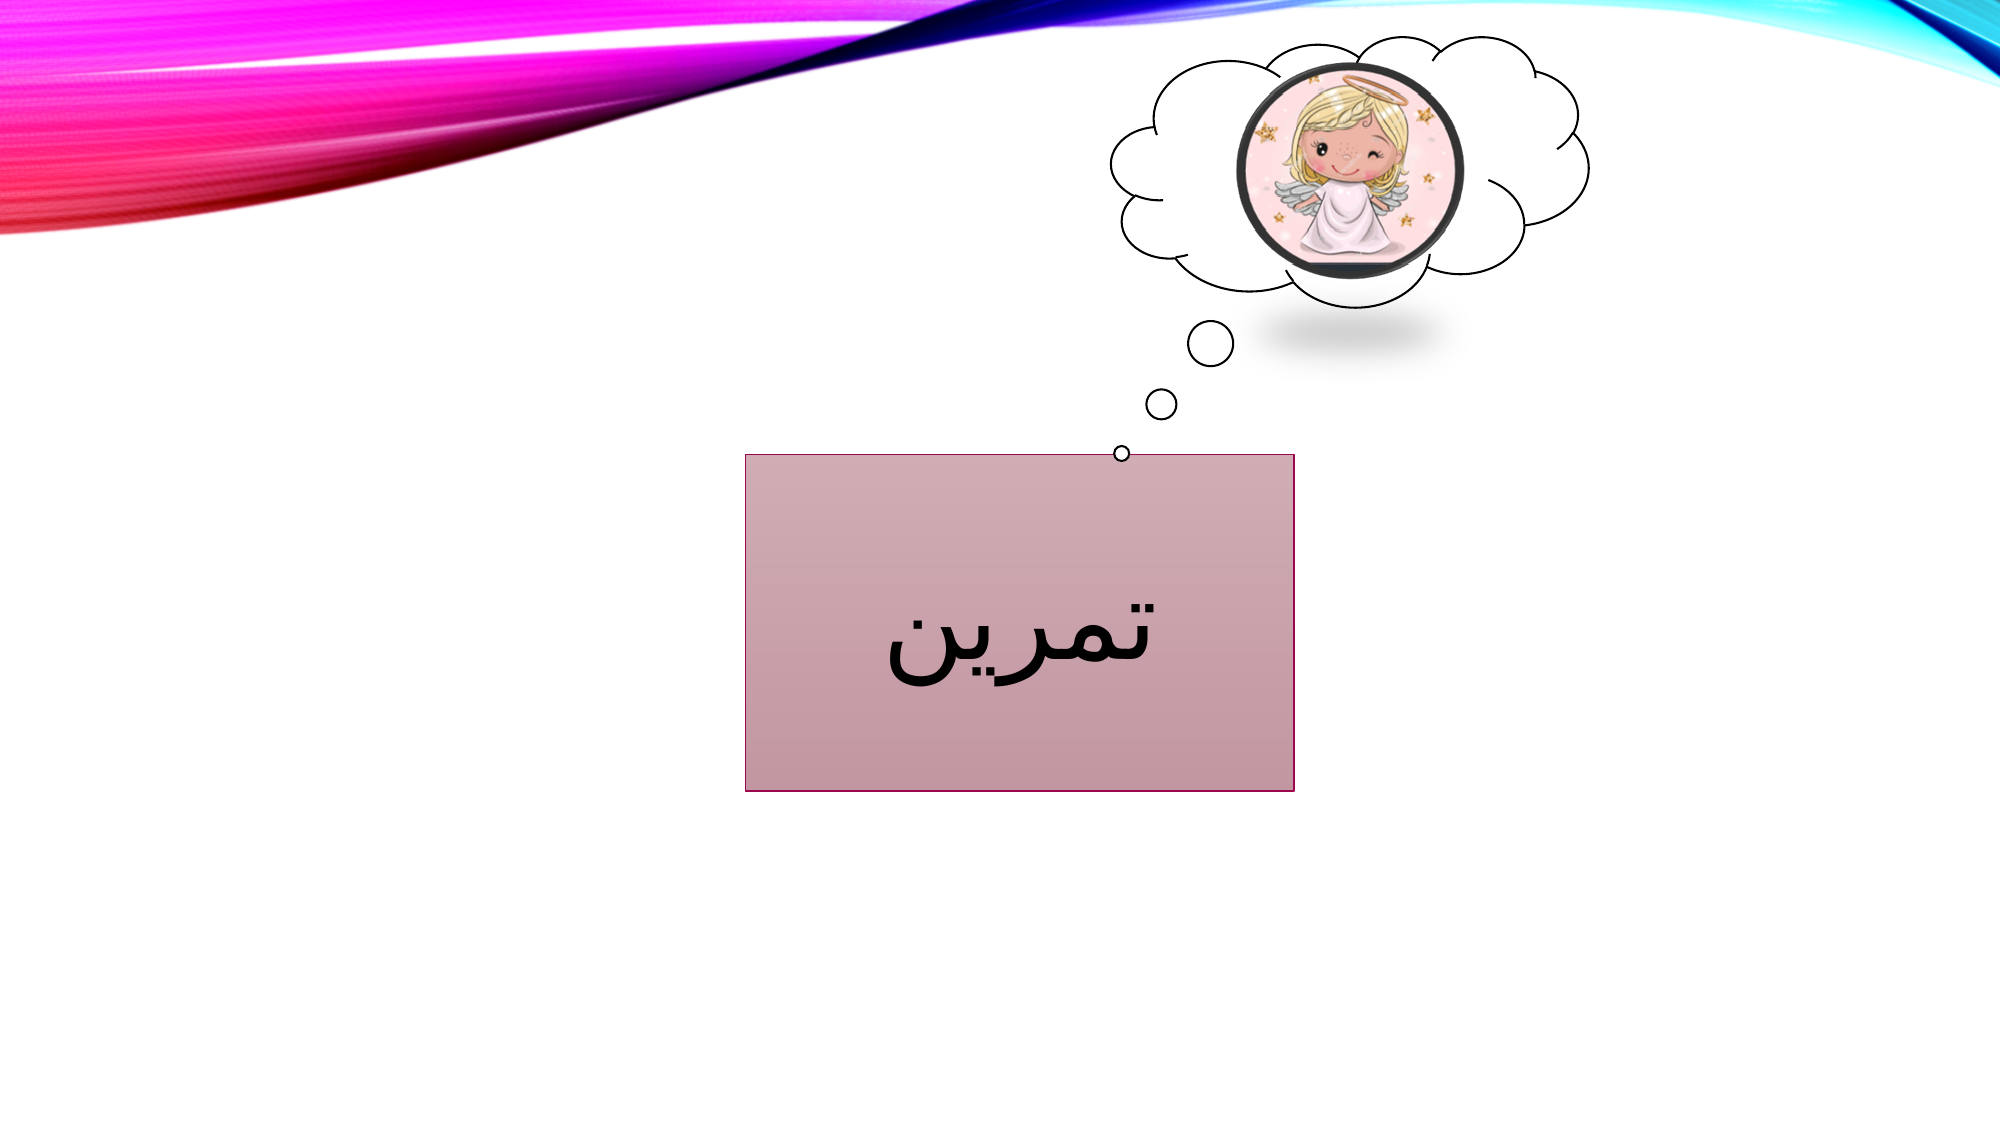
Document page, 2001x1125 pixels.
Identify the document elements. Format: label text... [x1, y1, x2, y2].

picture [0, 0, 2000, 401]
text_box [1109, 62, 1205, 284]
title تمرین [745, 454, 1295, 792]
text_box [1187, 320, 1205, 367]
text_box [1271, 36, 1590, 268]
picture [1910, 0, 2000, 45]
text_box [1113, 444, 1131, 462]
text_box [1145, 388, 1178, 421]
picture [1890, 0, 2000, 75]
